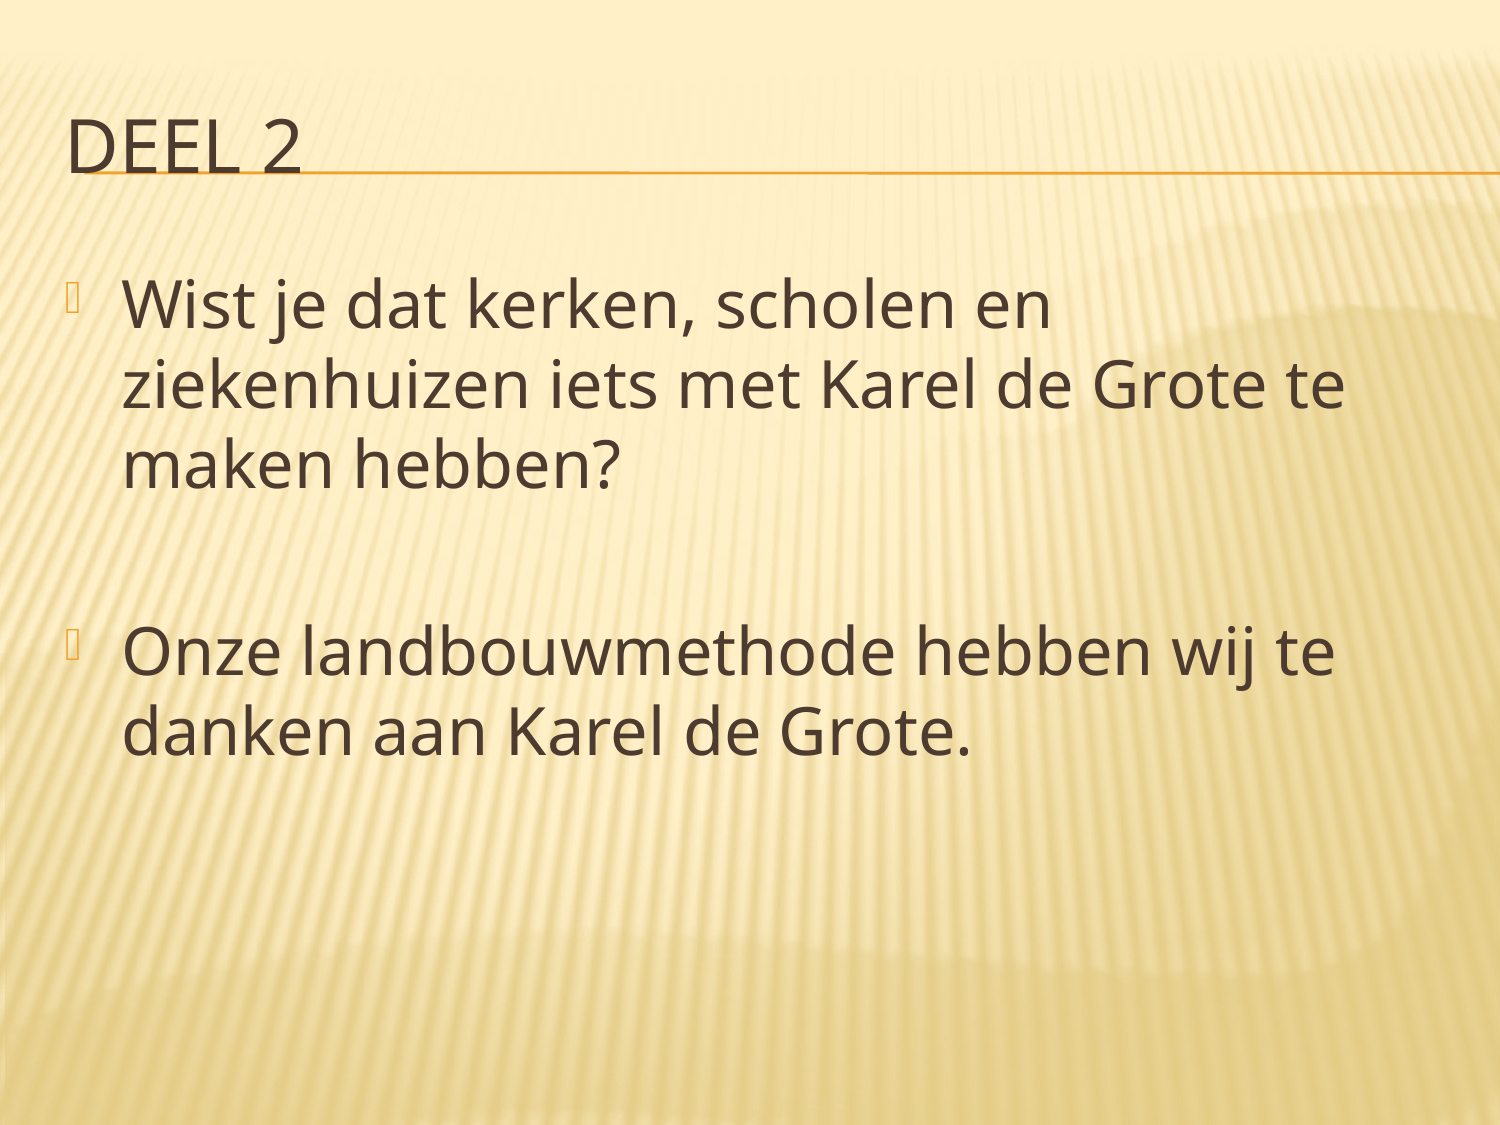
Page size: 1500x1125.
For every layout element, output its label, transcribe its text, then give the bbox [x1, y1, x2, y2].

title Deel 2 [50, 75, 1475, 213]
list Wist je dat kerken, scholen en ziekenhuizen iets met Karel de Grote te maken hebben? Onze landbouwmethode hebben wij te danken aan Karel de Grote. [50, 254, 1475, 998]
